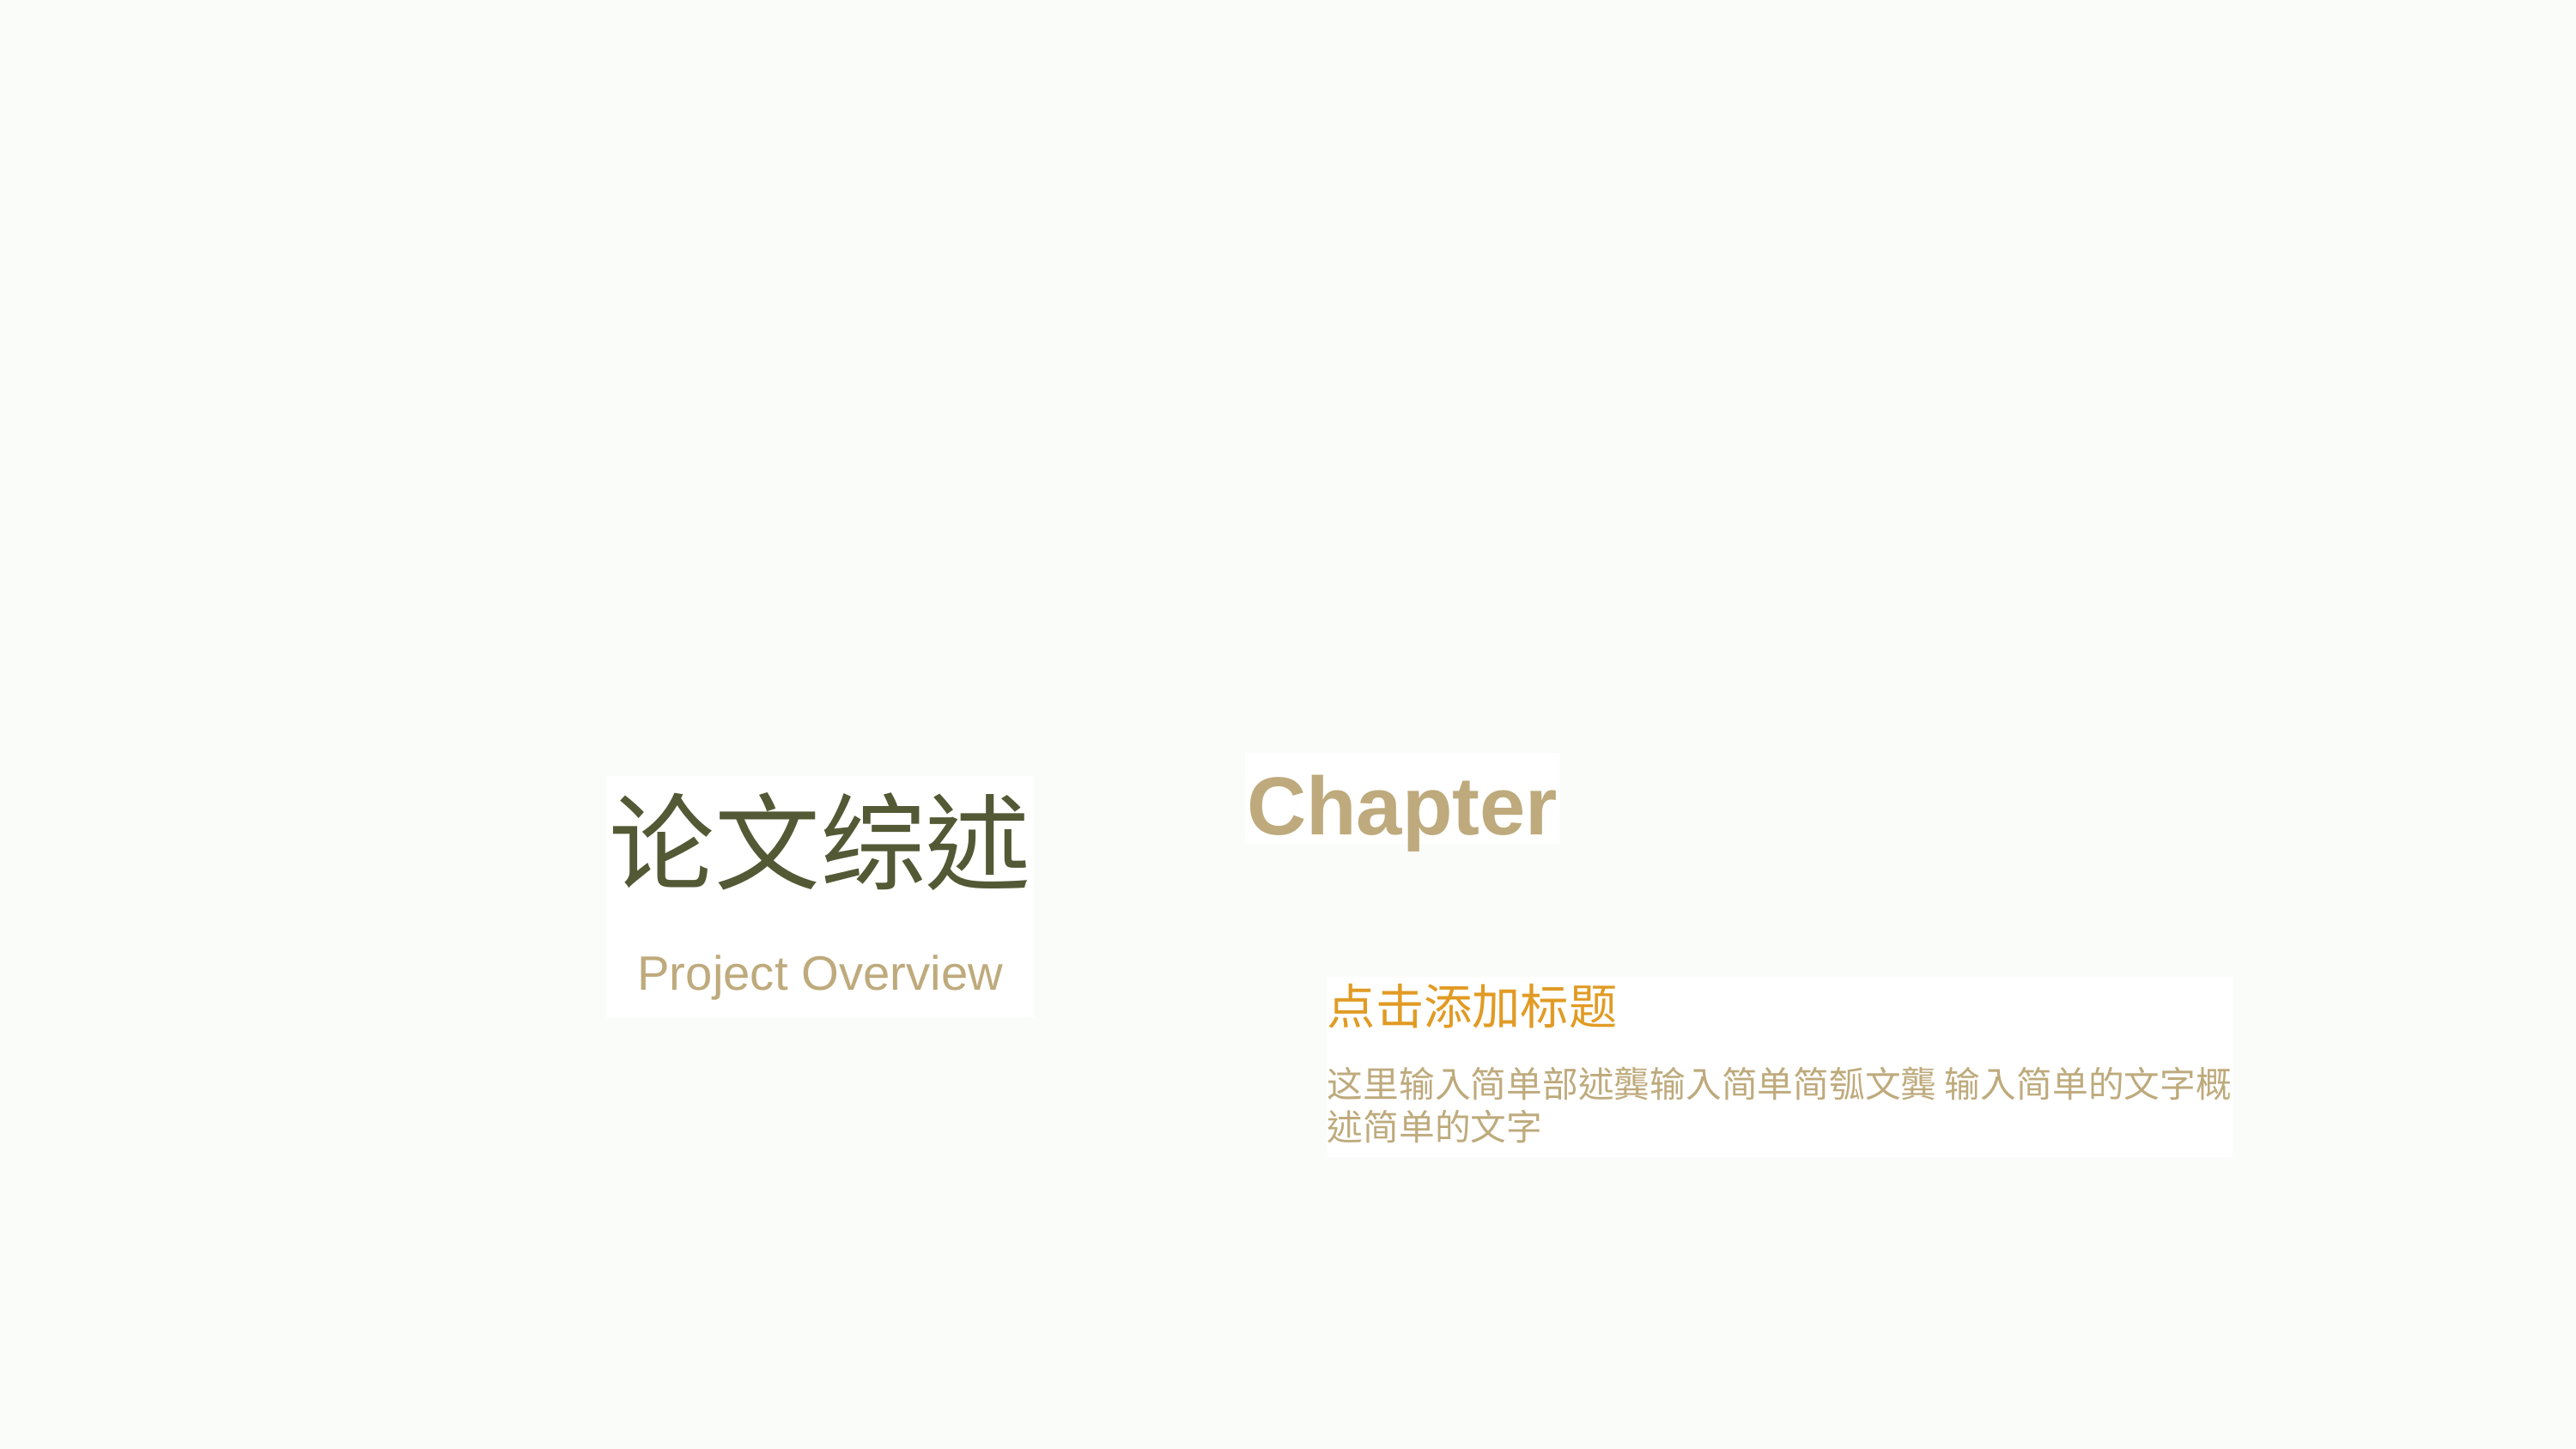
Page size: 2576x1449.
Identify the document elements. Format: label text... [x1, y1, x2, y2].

text_box 点击添加标题 这里输入简单部述龔输入简单简瓠文龔 输入简单的文字概述简单的文字 [1327, 976, 2233, 1157]
text_box 论文综述 Project Overview [606, 776, 1035, 1018]
text_box Chapter [1244, 753, 1560, 845]
